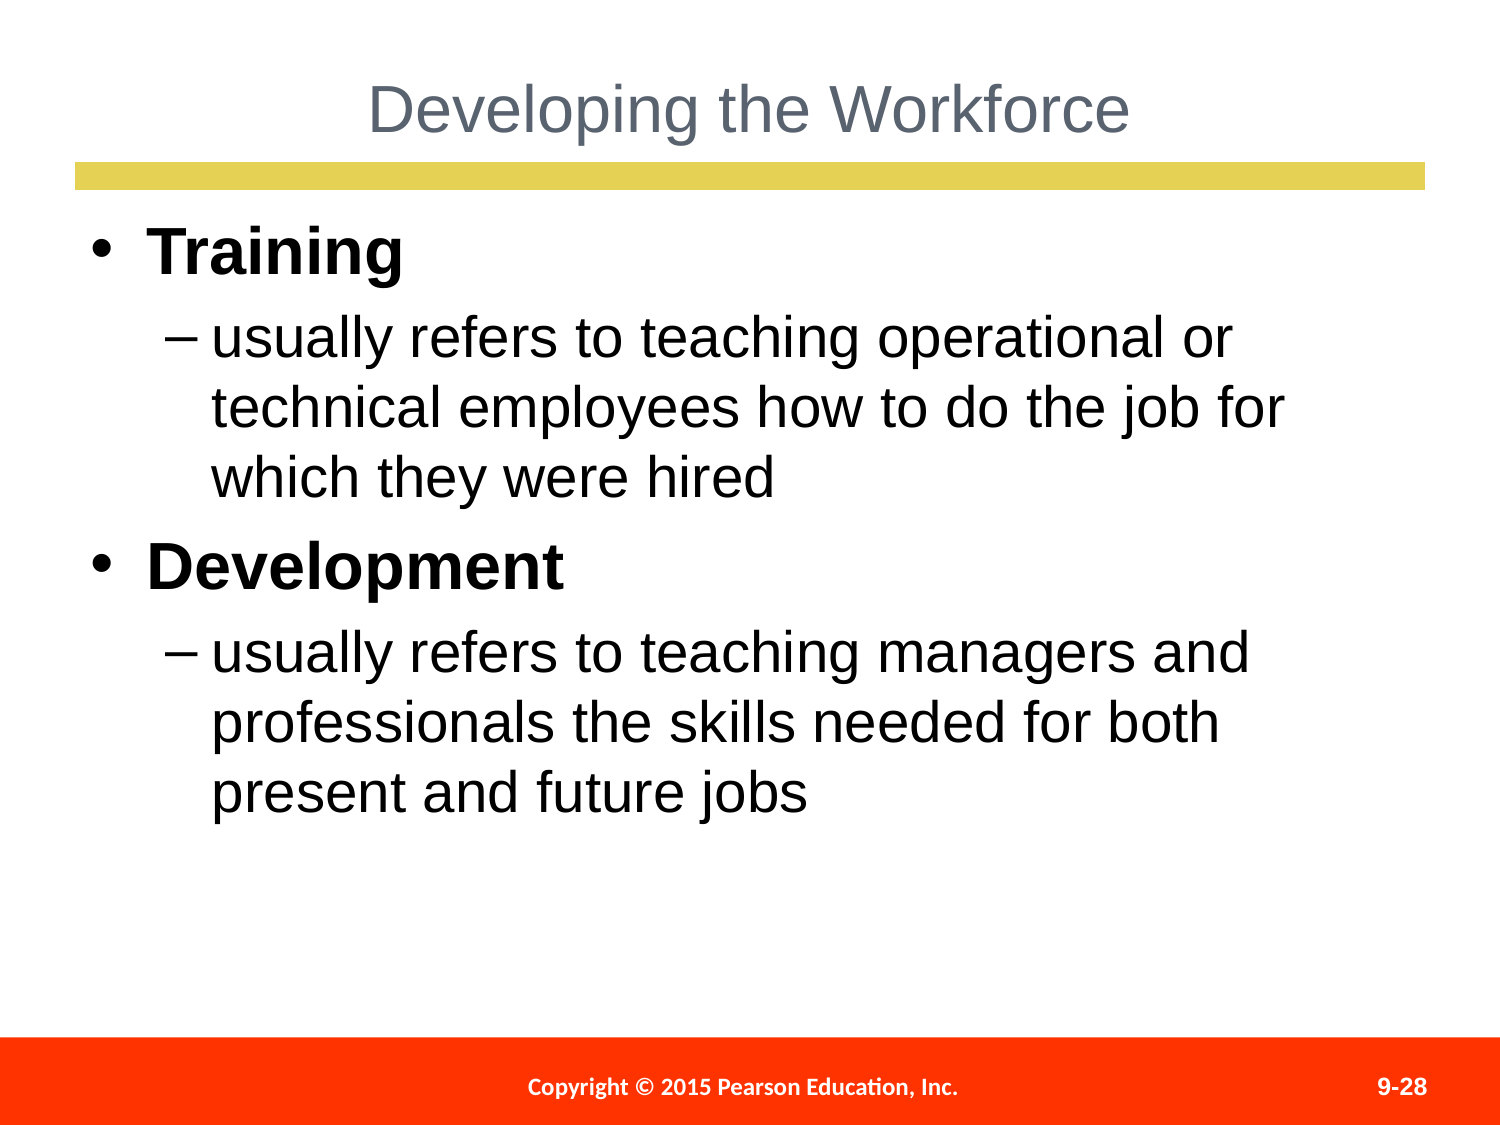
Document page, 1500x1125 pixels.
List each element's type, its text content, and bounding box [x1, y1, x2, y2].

title Developing the Workforce [74, 12, 1426, 199]
list Training usually refers to teaching operational or technical employees how to do the job for which they were hired Development usually refers to teaching managers and professionals the skills needed for both present and future jobs [74, 199, 1426, 1006]
